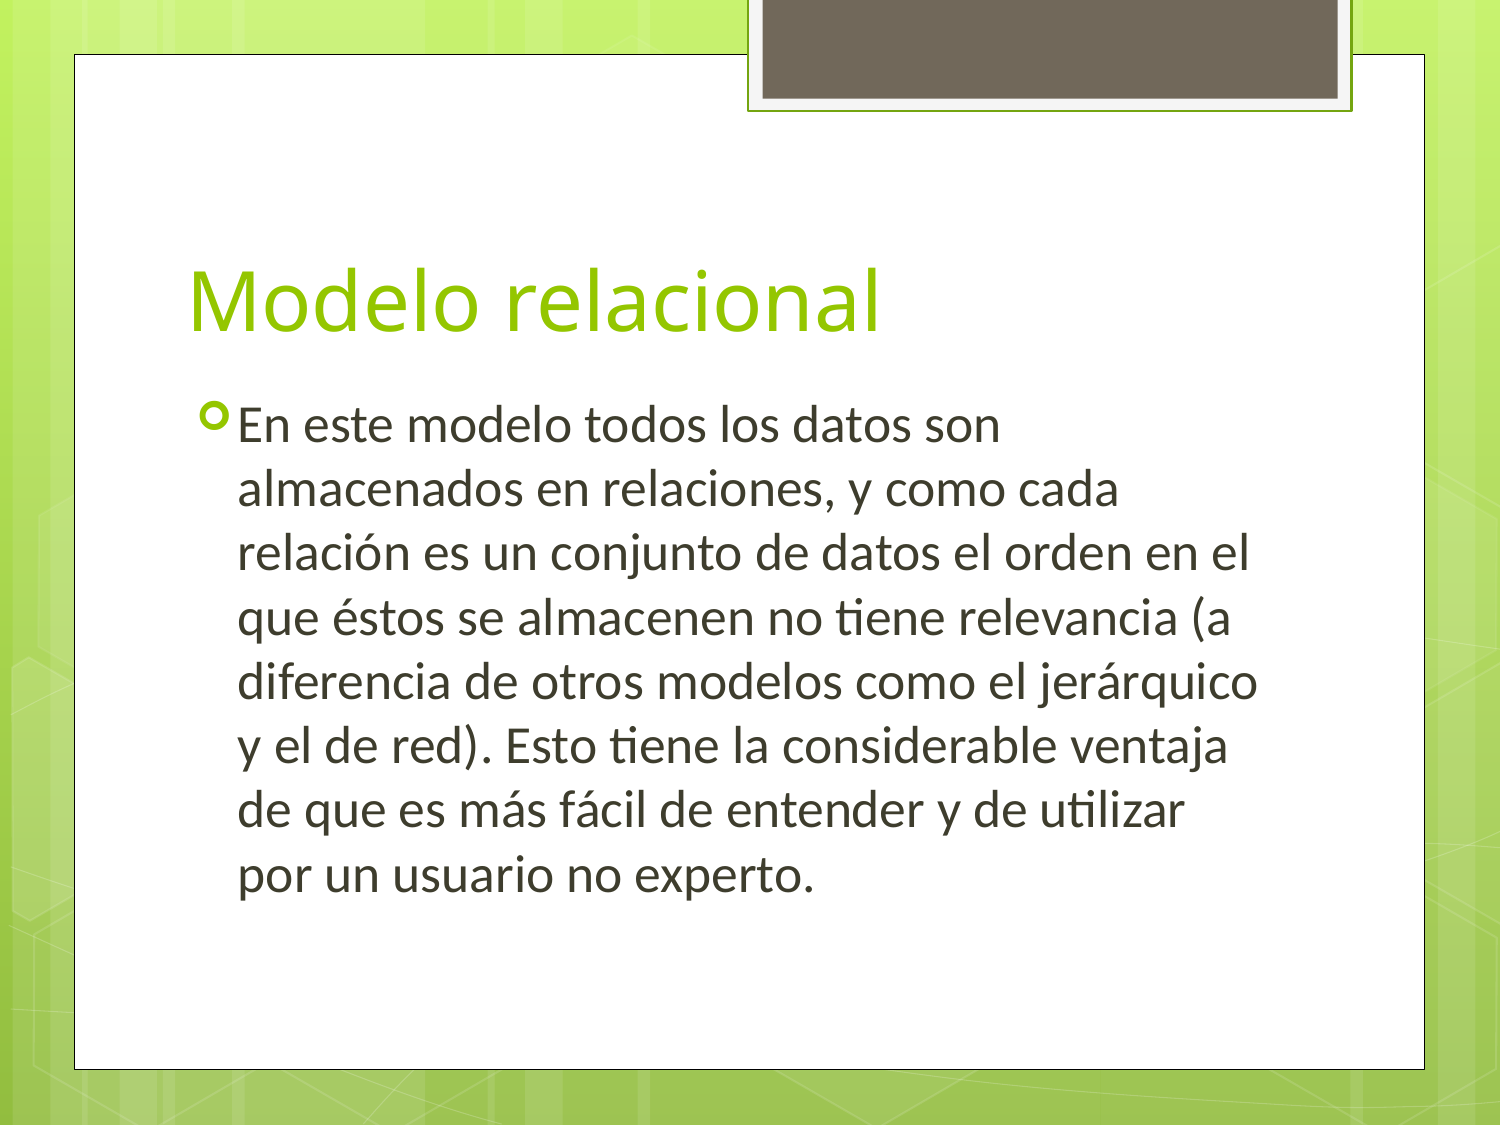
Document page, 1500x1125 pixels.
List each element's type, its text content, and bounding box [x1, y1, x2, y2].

list En este modelo todos los datos son almacenados en relaciones, y como cada relación es un conjunto de datos el orden en el que éstos se almacenen no tiene relevancia (a diferencia de otros modelos como el jerárquico y el de red). Esto tiene la considerable ventaja de que es más fácil de entender y de utilizar por un usuario no experto. [171, 381, 1283, 957]
title Modelo relacional [171, 168, 1324, 357]
